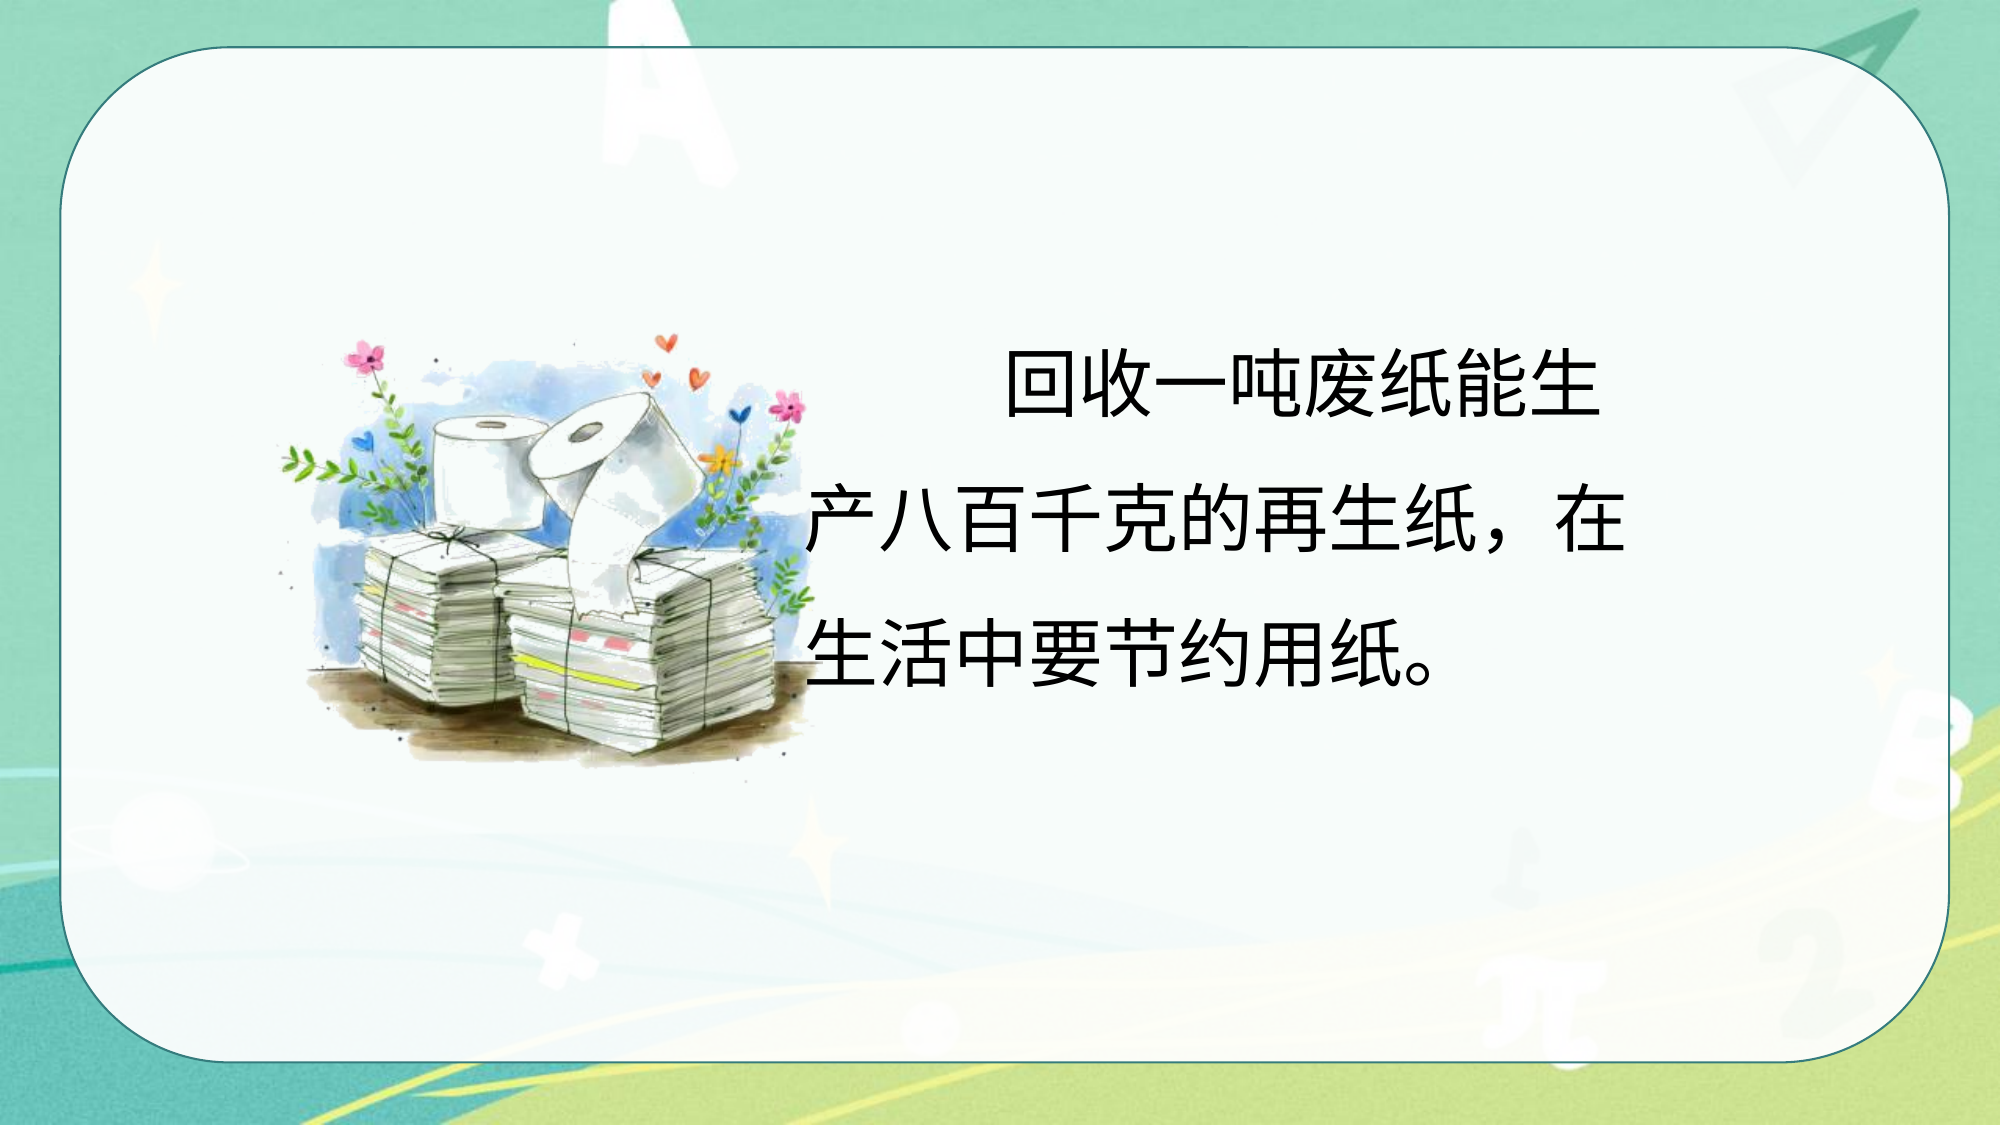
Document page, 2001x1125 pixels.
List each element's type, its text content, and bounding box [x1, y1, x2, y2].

text_box 回收一吨废纸能生产八百千克的再生纸，在生活中要节约用纸。 [823, 286, 1679, 703]
picture [0, 0, 2000, 1125]
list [264, 286, 823, 897]
